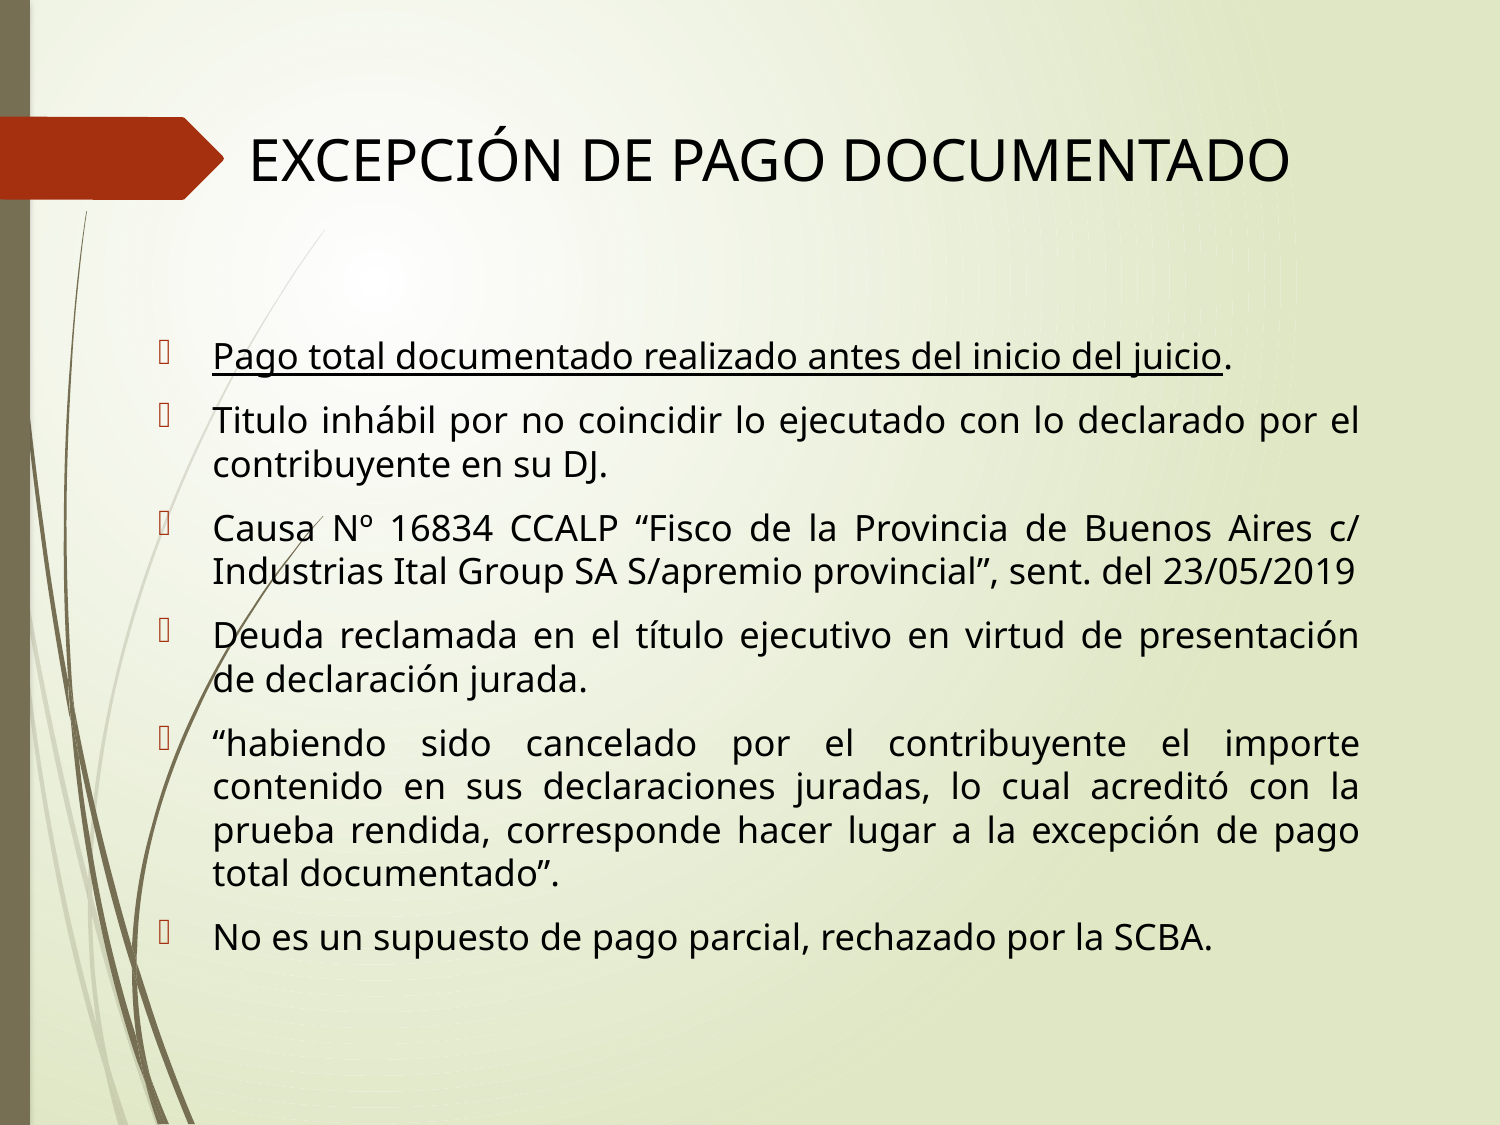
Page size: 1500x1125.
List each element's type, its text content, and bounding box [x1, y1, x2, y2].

list Pago total documentado realizado antes del inicio del juicio. Titulo inhábil por no coincidir lo ejecutado con lo declarado por el contribuyente en su DJ. Causa Nº 16834 CCALP “Fisco de la Provincia de Buenos Aires c/ Industrias Ital Group SA S/apremio provincial”, sent. del 23/05/2019 Deuda reclamada en el título ejecutivo en virtud de presentación de declaración jurada. “habiendo sido cancelado por el contribuyente el importe contenido en sus declaraciones juradas, lo cual acreditó con la prueba rendida, corresponde hacer lugar a la excepción de pago total documentado”. No es un supuesto de pago parcial, rechazado por la SCBA. [143, 326, 1376, 1012]
title Excepción de pago documentado [230, 116, 1312, 326]
